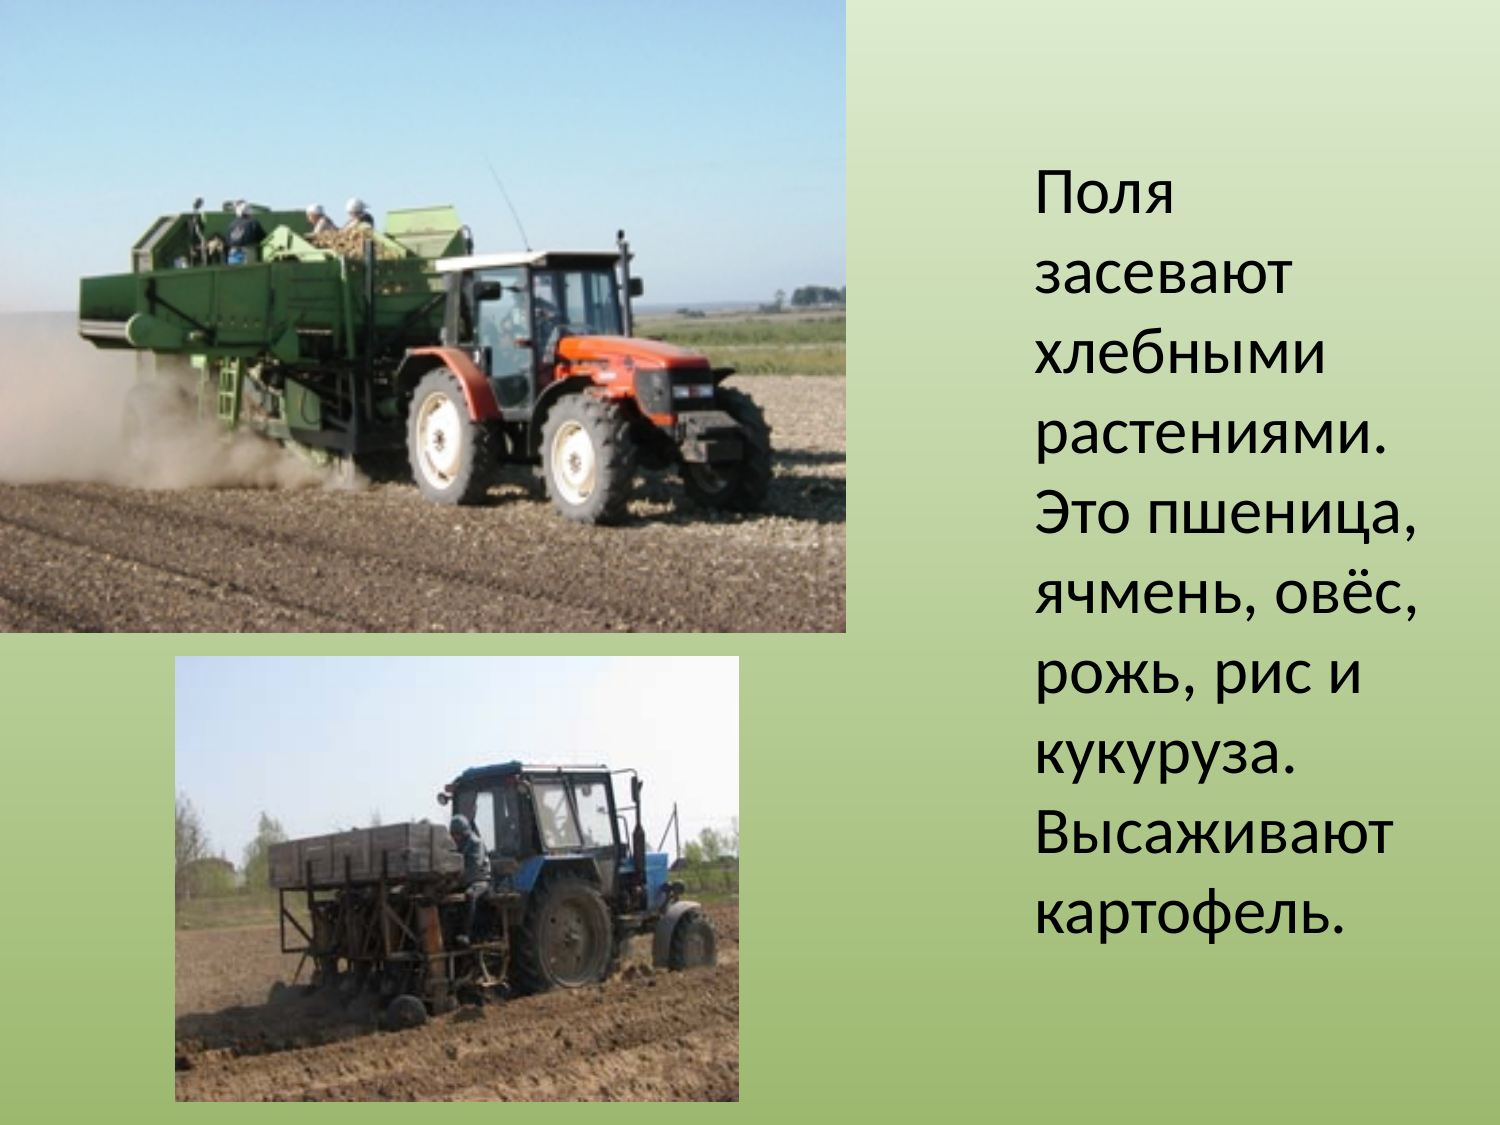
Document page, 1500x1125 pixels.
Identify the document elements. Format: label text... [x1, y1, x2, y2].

picture [0, 0, 846, 633]
picture [175, 656, 739, 1102]
text_box Поля засевают хлебными растениями. Это пшеница, ячмень, овёс, рожь, рис и кукуруза. Высаживают картофель. [1019, 139, 1465, 955]
